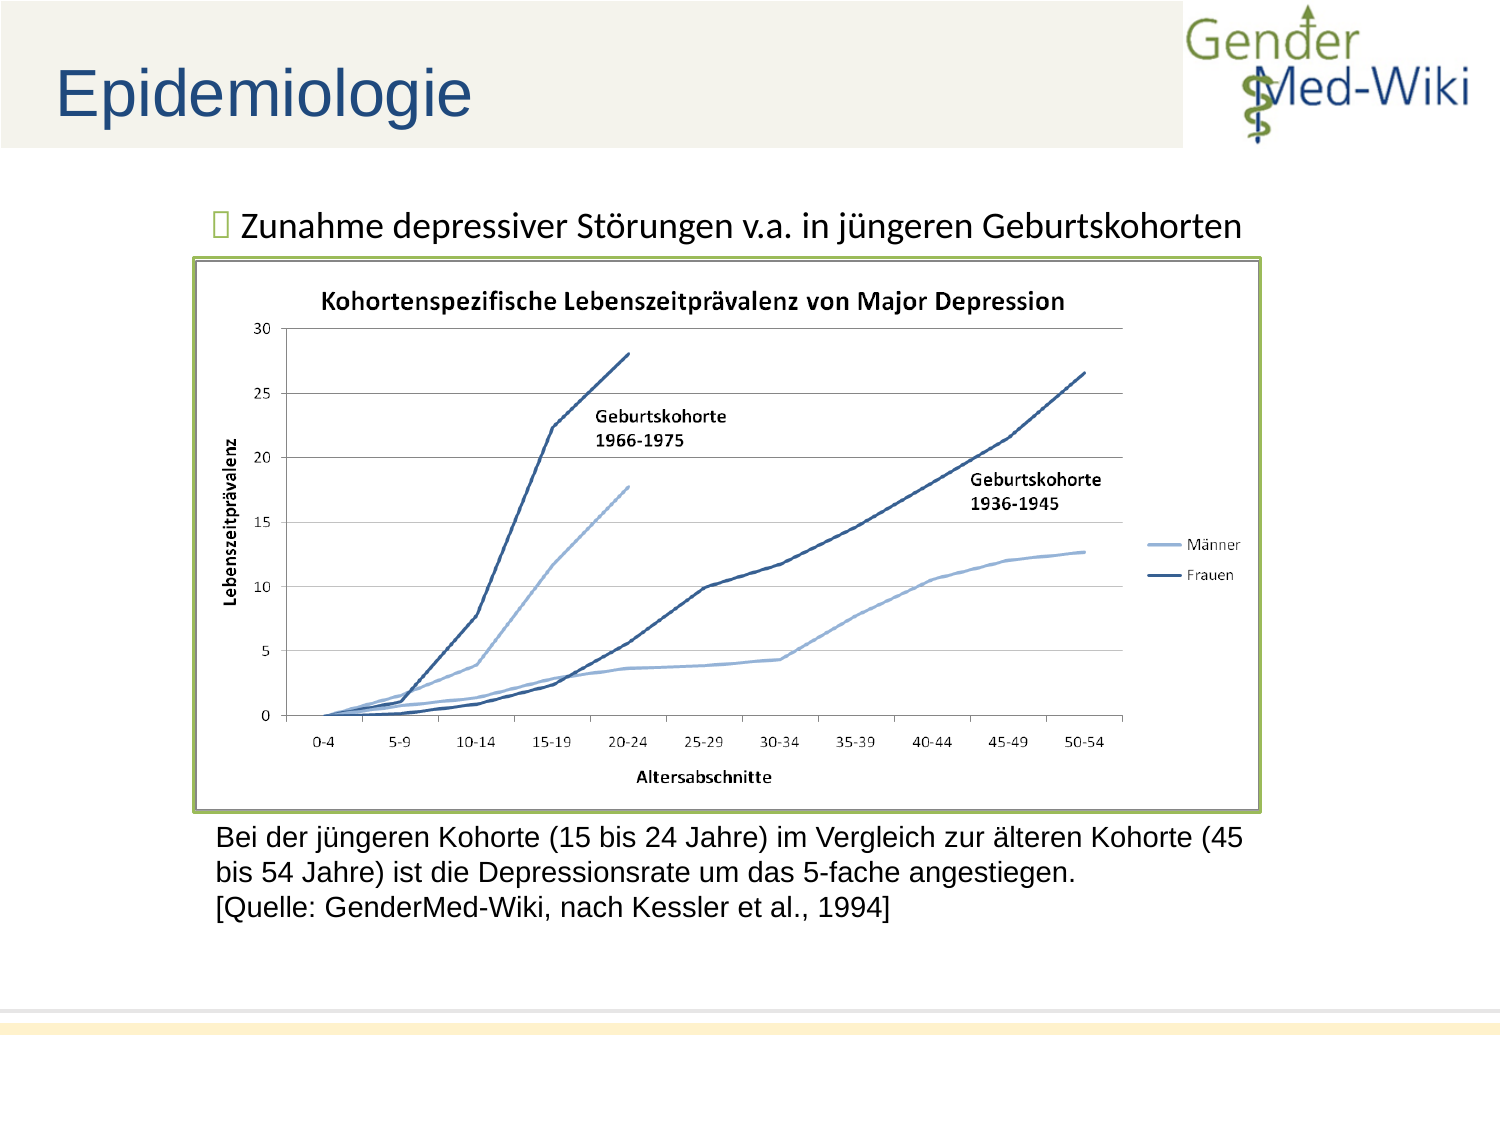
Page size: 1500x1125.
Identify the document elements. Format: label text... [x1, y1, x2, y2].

picture [1183, 0, 1471, 149]
text_box Bei der jüngeren Kohorte (15 bis 24 Jahre) im Vergleich zur älteren Kohorte (45 bis 54 Jahre) ist die Depressionsrate um das 5-fache angestiegen. [Quelle: GenderMed-Wiki, nach Kessler et al., 1994] [200, 810, 1285, 961]
text_box  Zunahme depressiver Störungen v.a. in jüngeren Geburtskohorten [129, 193, 1325, 254]
picture [194, 259, 1260, 811]
title Epidemiologie [41, 42, 1152, 126]
